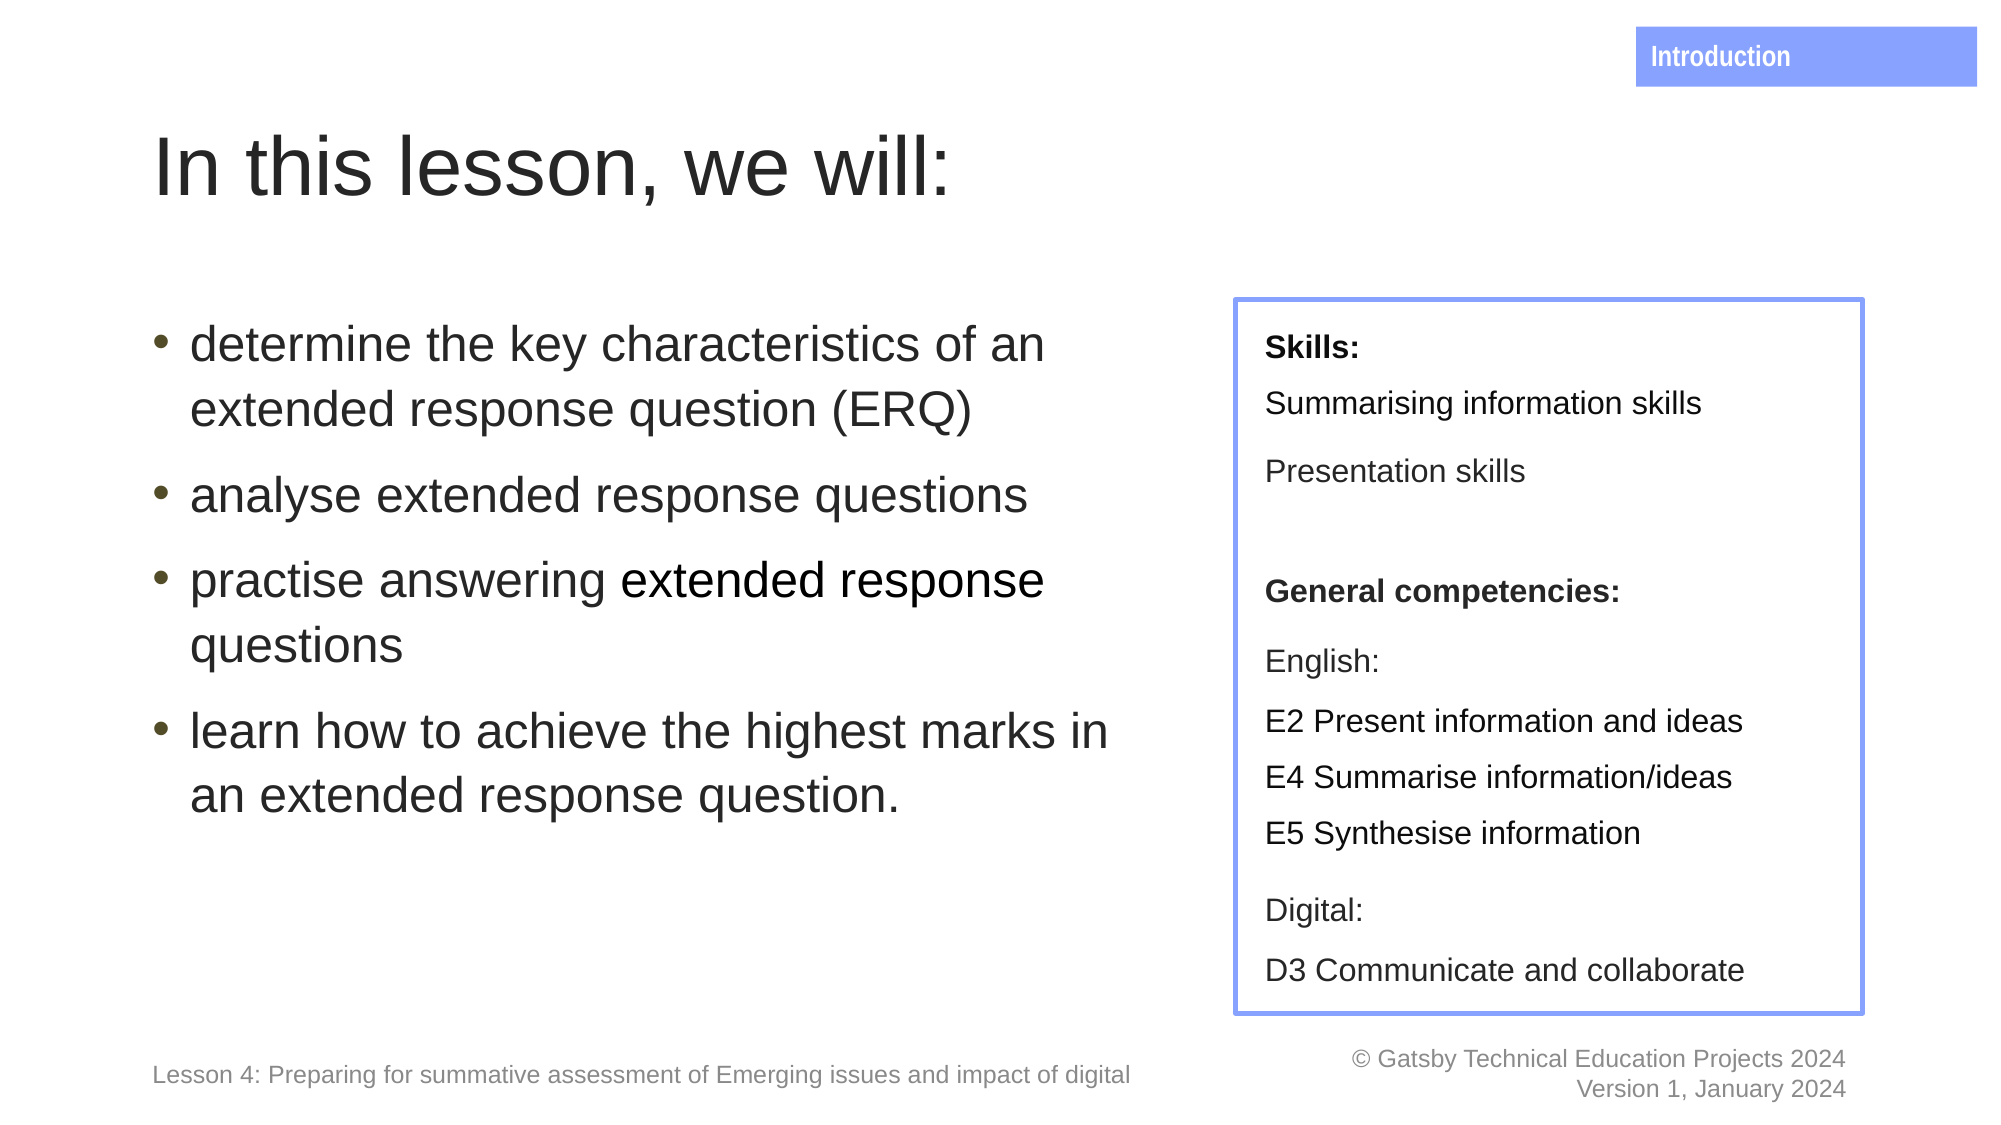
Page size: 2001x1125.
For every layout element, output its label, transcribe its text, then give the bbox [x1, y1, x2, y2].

list Lesson 4: Preparing for summative assessment of Emerging issues and impact of digital [137, 1042, 1319, 1103]
title In this lesson, we will: [137, 59, 1863, 278]
list Skills: Summarising information skills Presentation skills General competencies: English: E2 Present information and ideas E4 Summarise information/ideas E5 Synthesise information Digital: D3 Communicate and collaborate [1233, 297, 1865, 1016]
list Introduction [1636, 26, 1978, 87]
list determine the key characteristics of an extended response question (ERQ) analyse extended response questions practise answering extended response questions learn how to achieve the highest marks in an extended response question. [137, 299, 1188, 1014]
